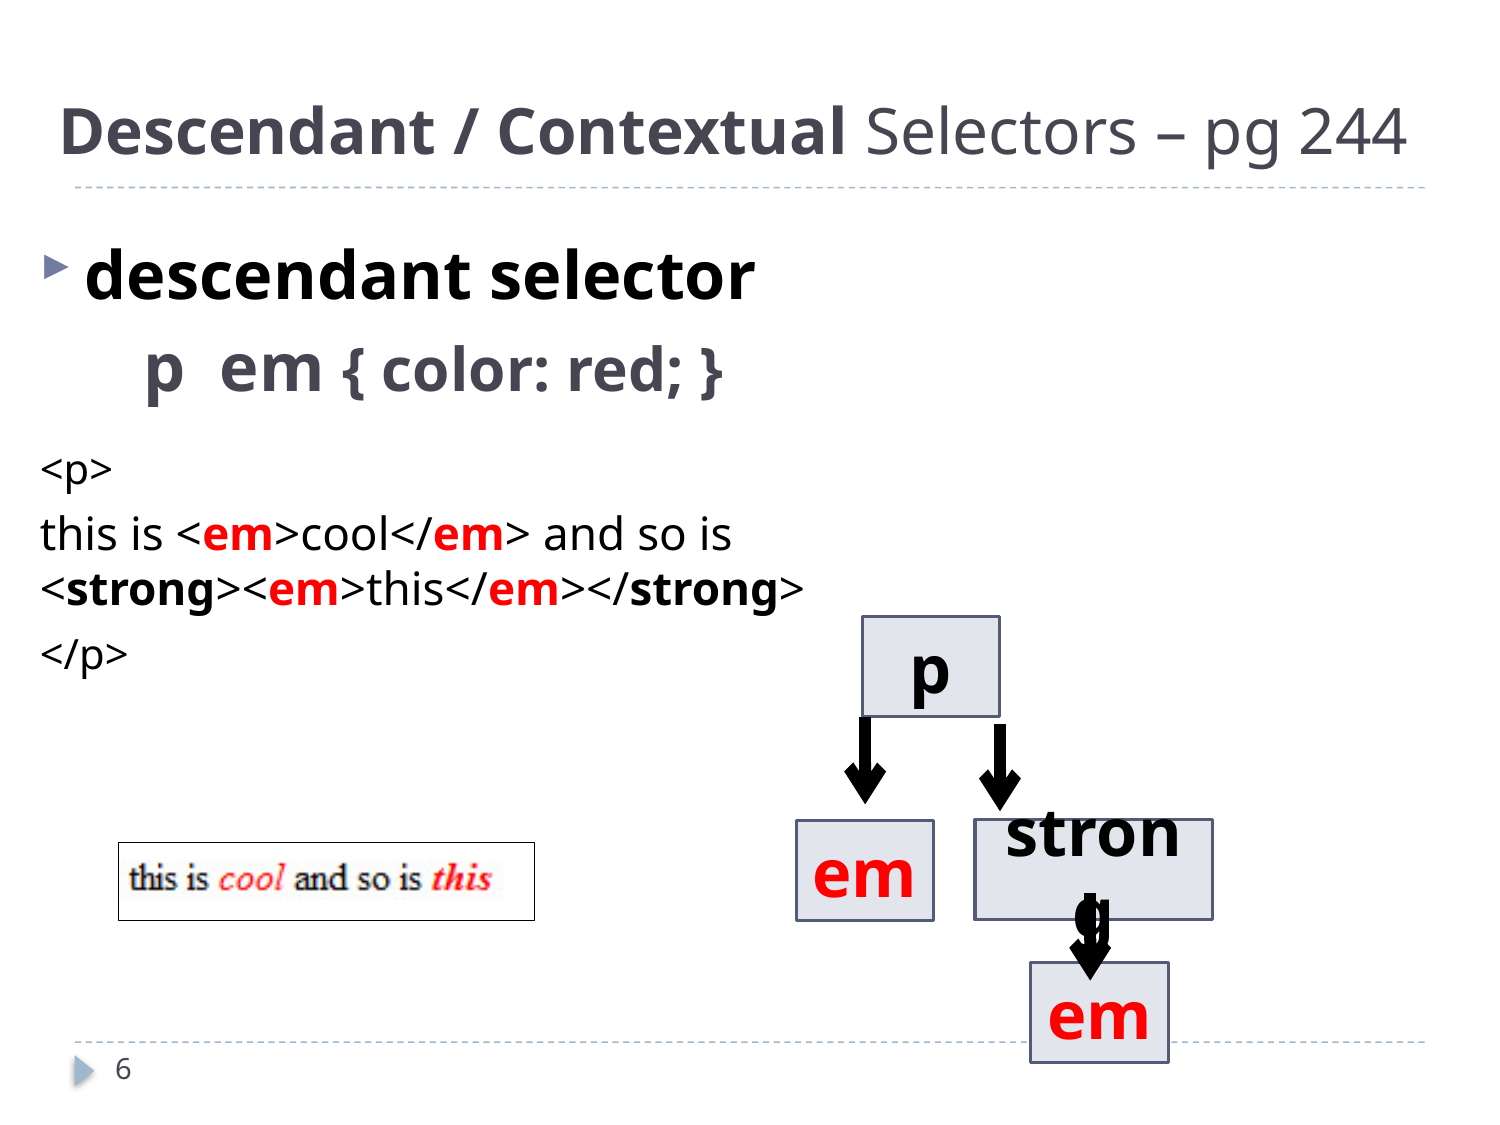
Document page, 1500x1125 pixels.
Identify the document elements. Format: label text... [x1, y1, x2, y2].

text_box em [795, 819, 935, 922]
list descendant selector p em { color: red; } <p> this is <em>cool</em> and so is <strong><em>this</em></strong> </p> [24, 224, 1488, 1025]
picture [117, 842, 535, 921]
text_box em [1029, 961, 1170, 1064]
title Descendant / Contextual Selectors – pg 244 [43, 12, 1457, 175]
text_box strong [973, 818, 1214, 921]
slide_number 6 [100, 1042, 426, 1103]
text_box p [861, 615, 1001, 718]
